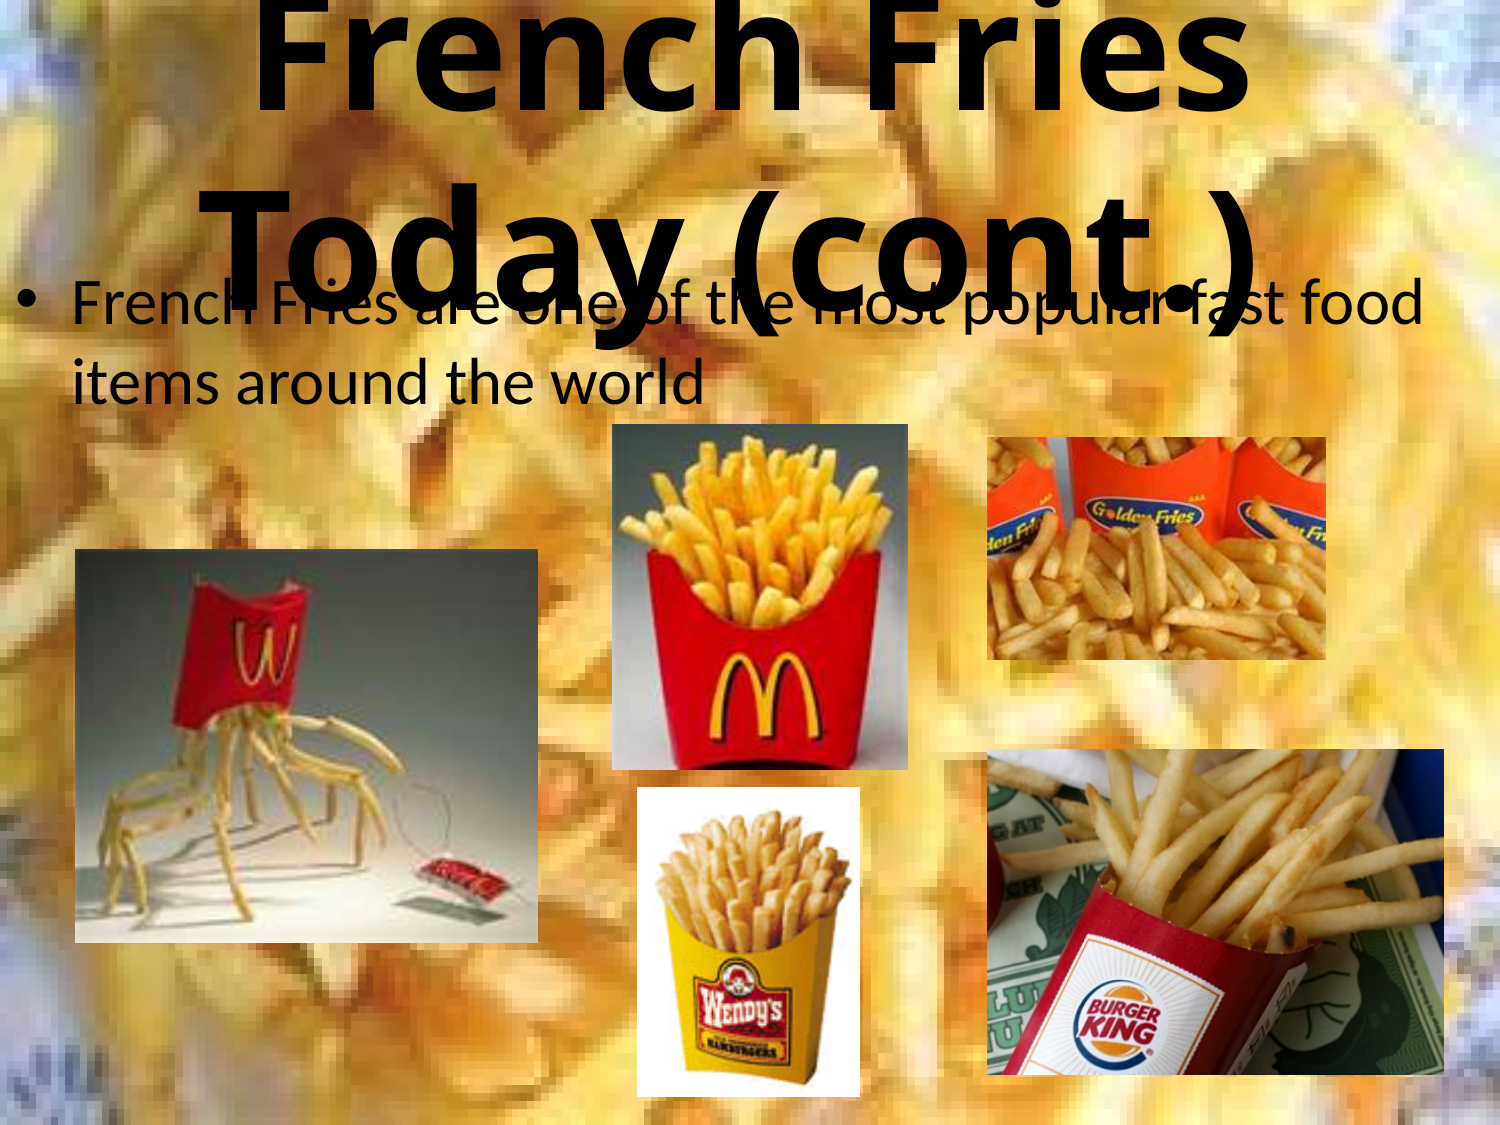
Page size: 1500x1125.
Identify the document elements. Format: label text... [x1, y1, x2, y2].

list French Fries are one of the most popular fast food items around the world [0, 249, 1500, 488]
picture [987, 437, 1326, 660]
picture [74, 549, 538, 943]
picture [987, 749, 1444, 1076]
title French Fries Today (cont.) [0, 50, 1500, 238]
picture [612, 424, 909, 770]
picture [637, 787, 860, 1097]
